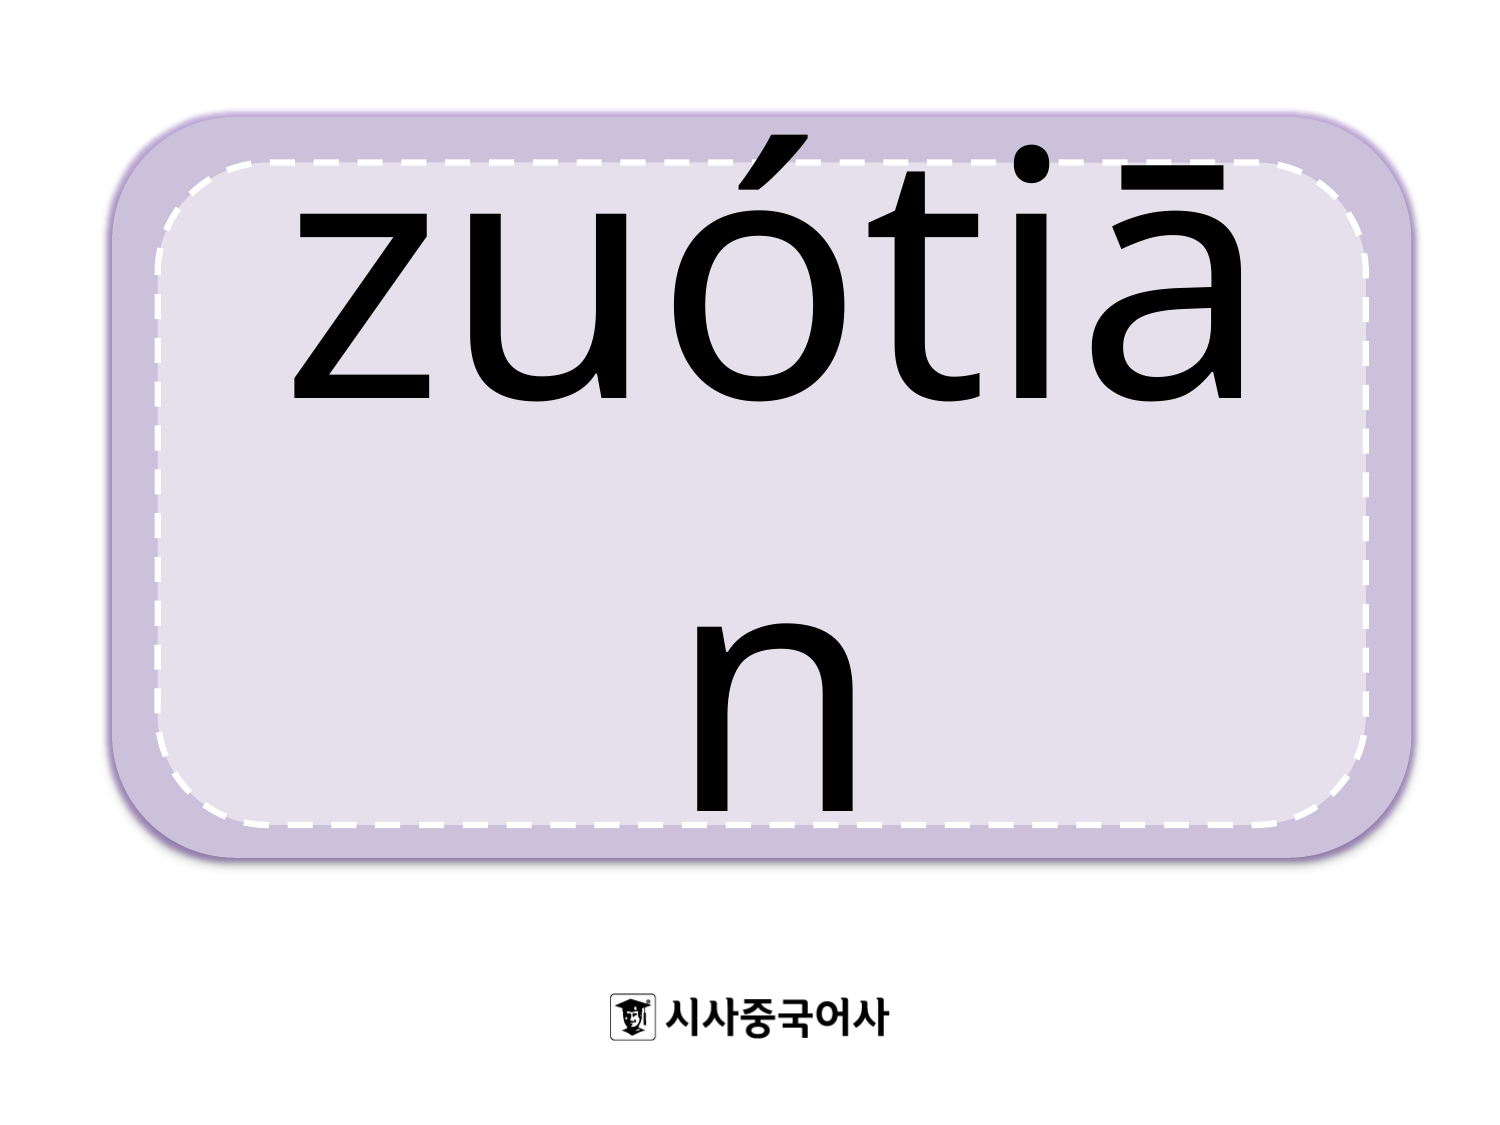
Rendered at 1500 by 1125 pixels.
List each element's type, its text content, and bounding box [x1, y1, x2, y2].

picture [602, 987, 898, 1047]
text_box zuótiān [171, 136, 1380, 799]
